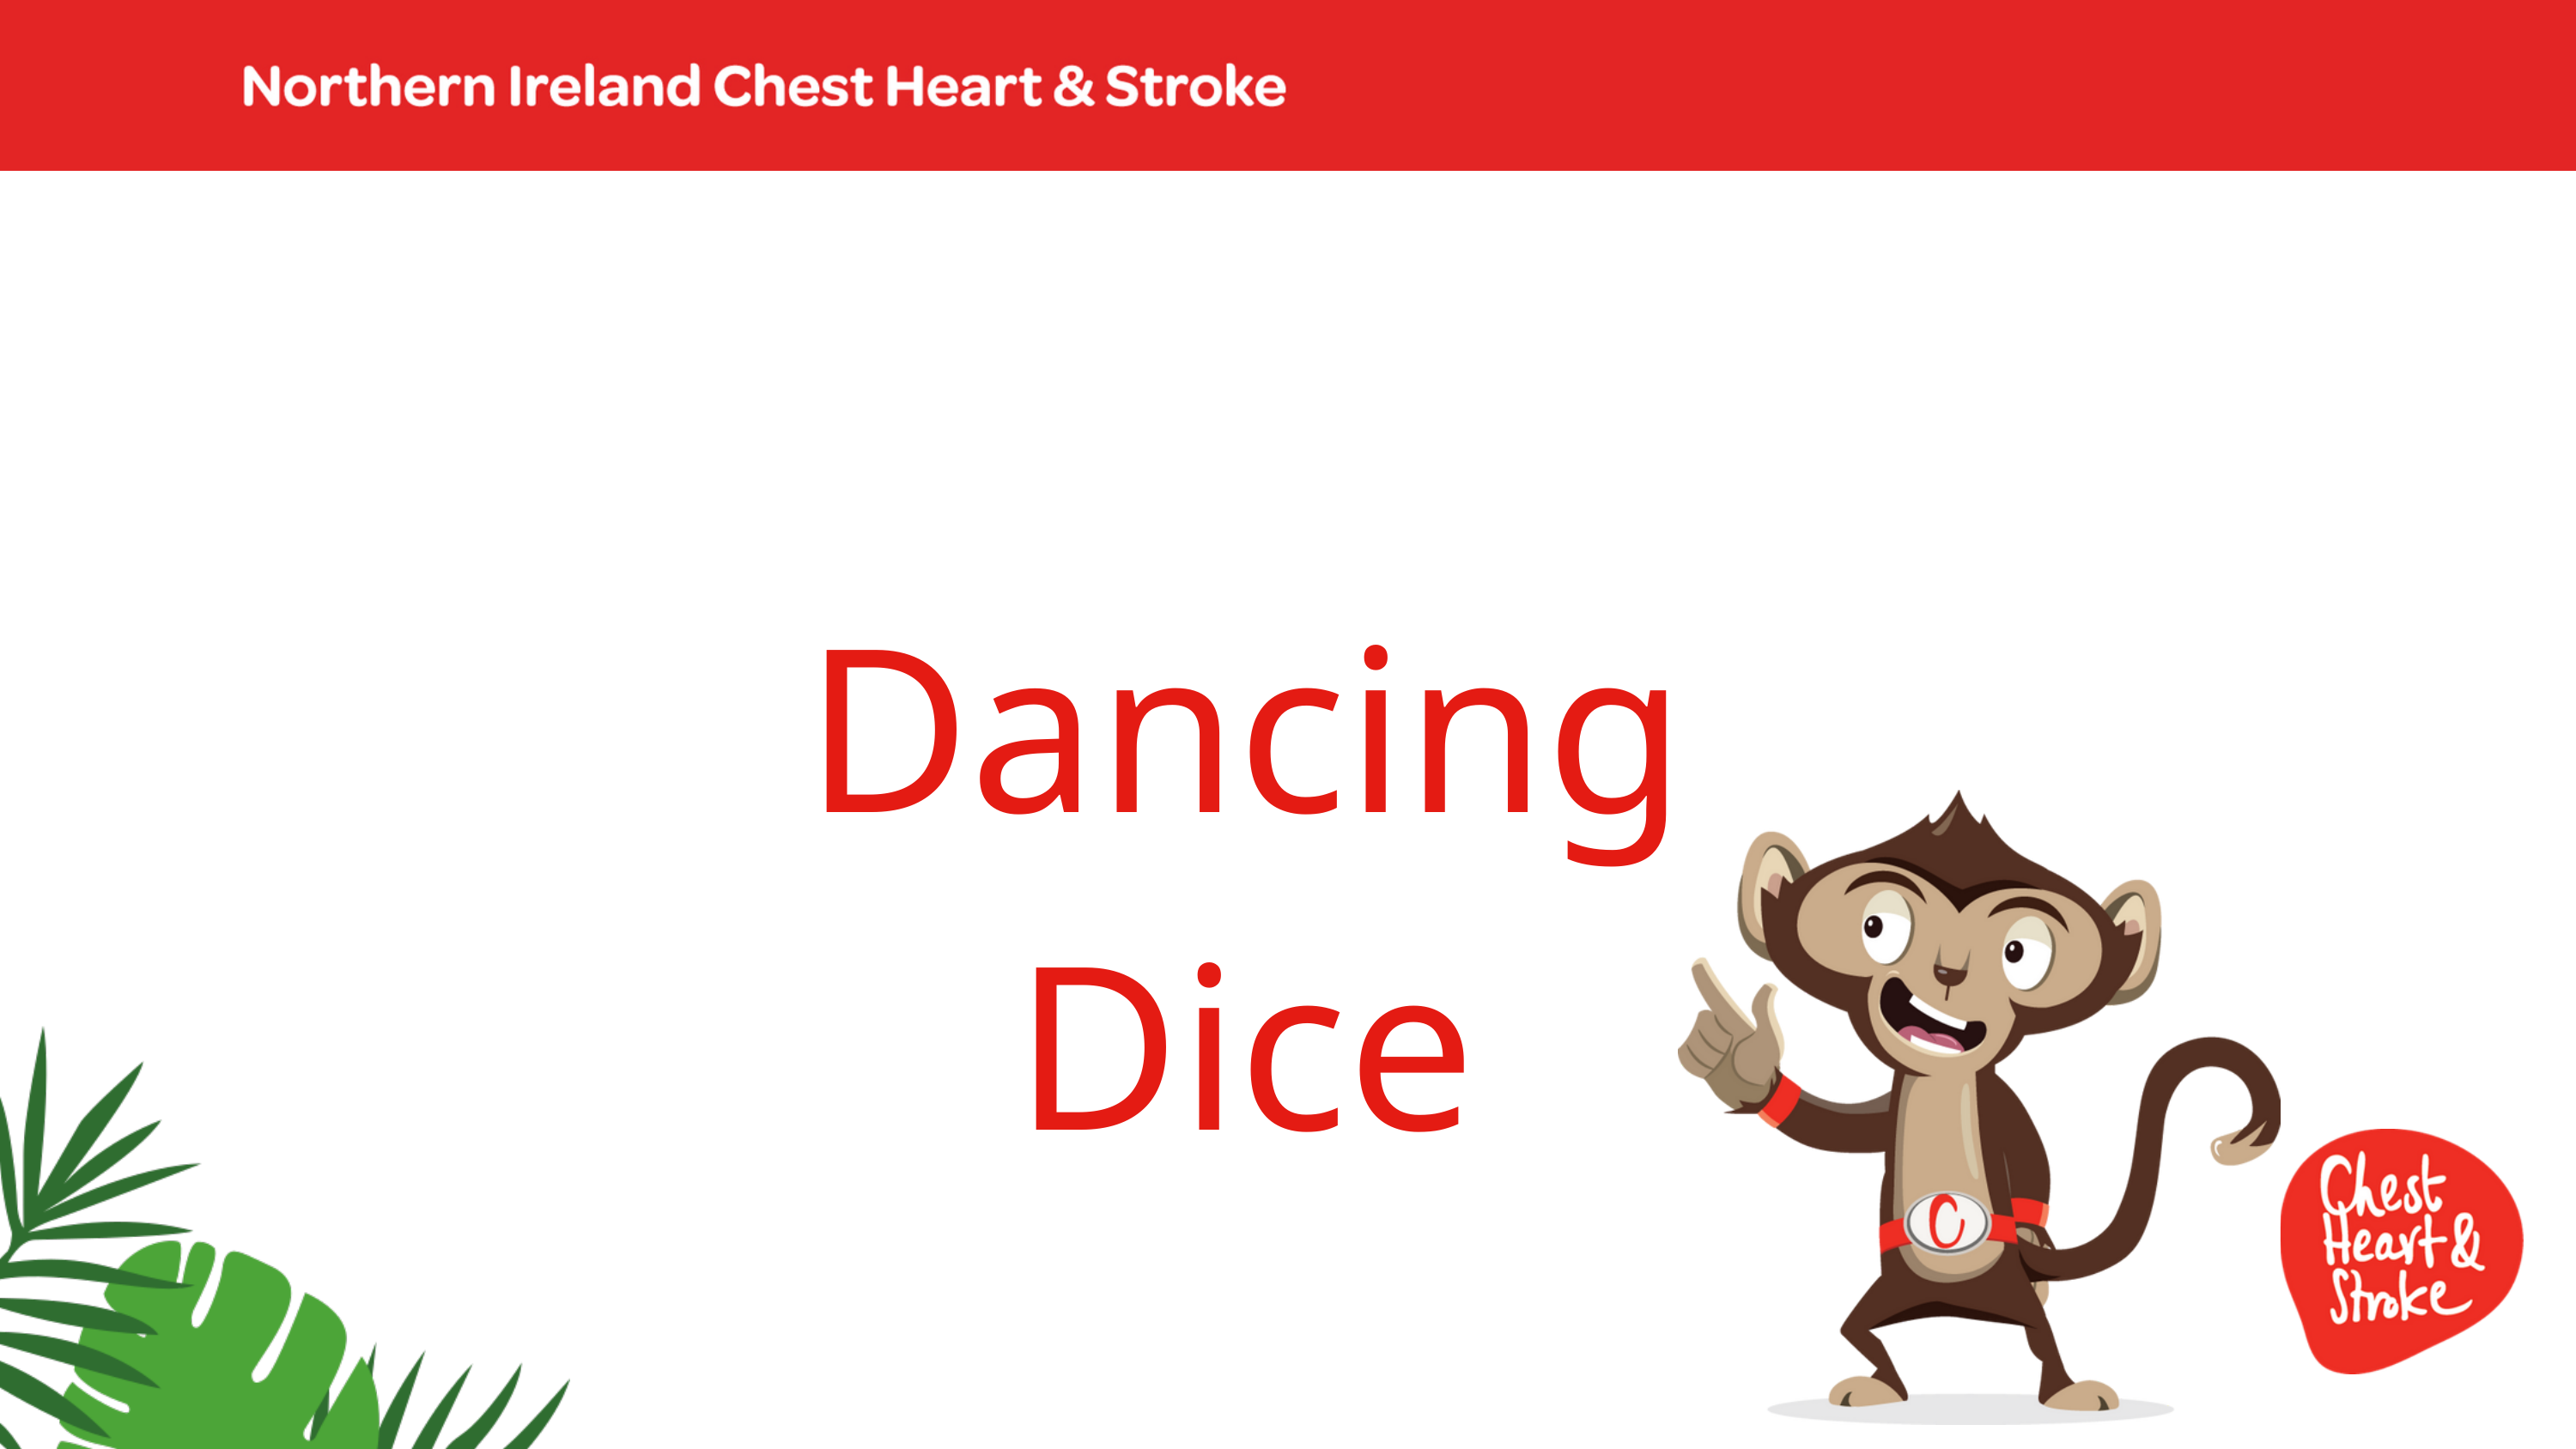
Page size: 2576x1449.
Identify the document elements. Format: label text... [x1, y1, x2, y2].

text_box [2280, 1129, 2524, 1374]
text_box [0, 0, 2576, 171]
text_box Dancing Dice [559, 539, 1931, 1176]
text_box [1678, 790, 2281, 1425]
text_box [0, 1026, 570, 1449]
